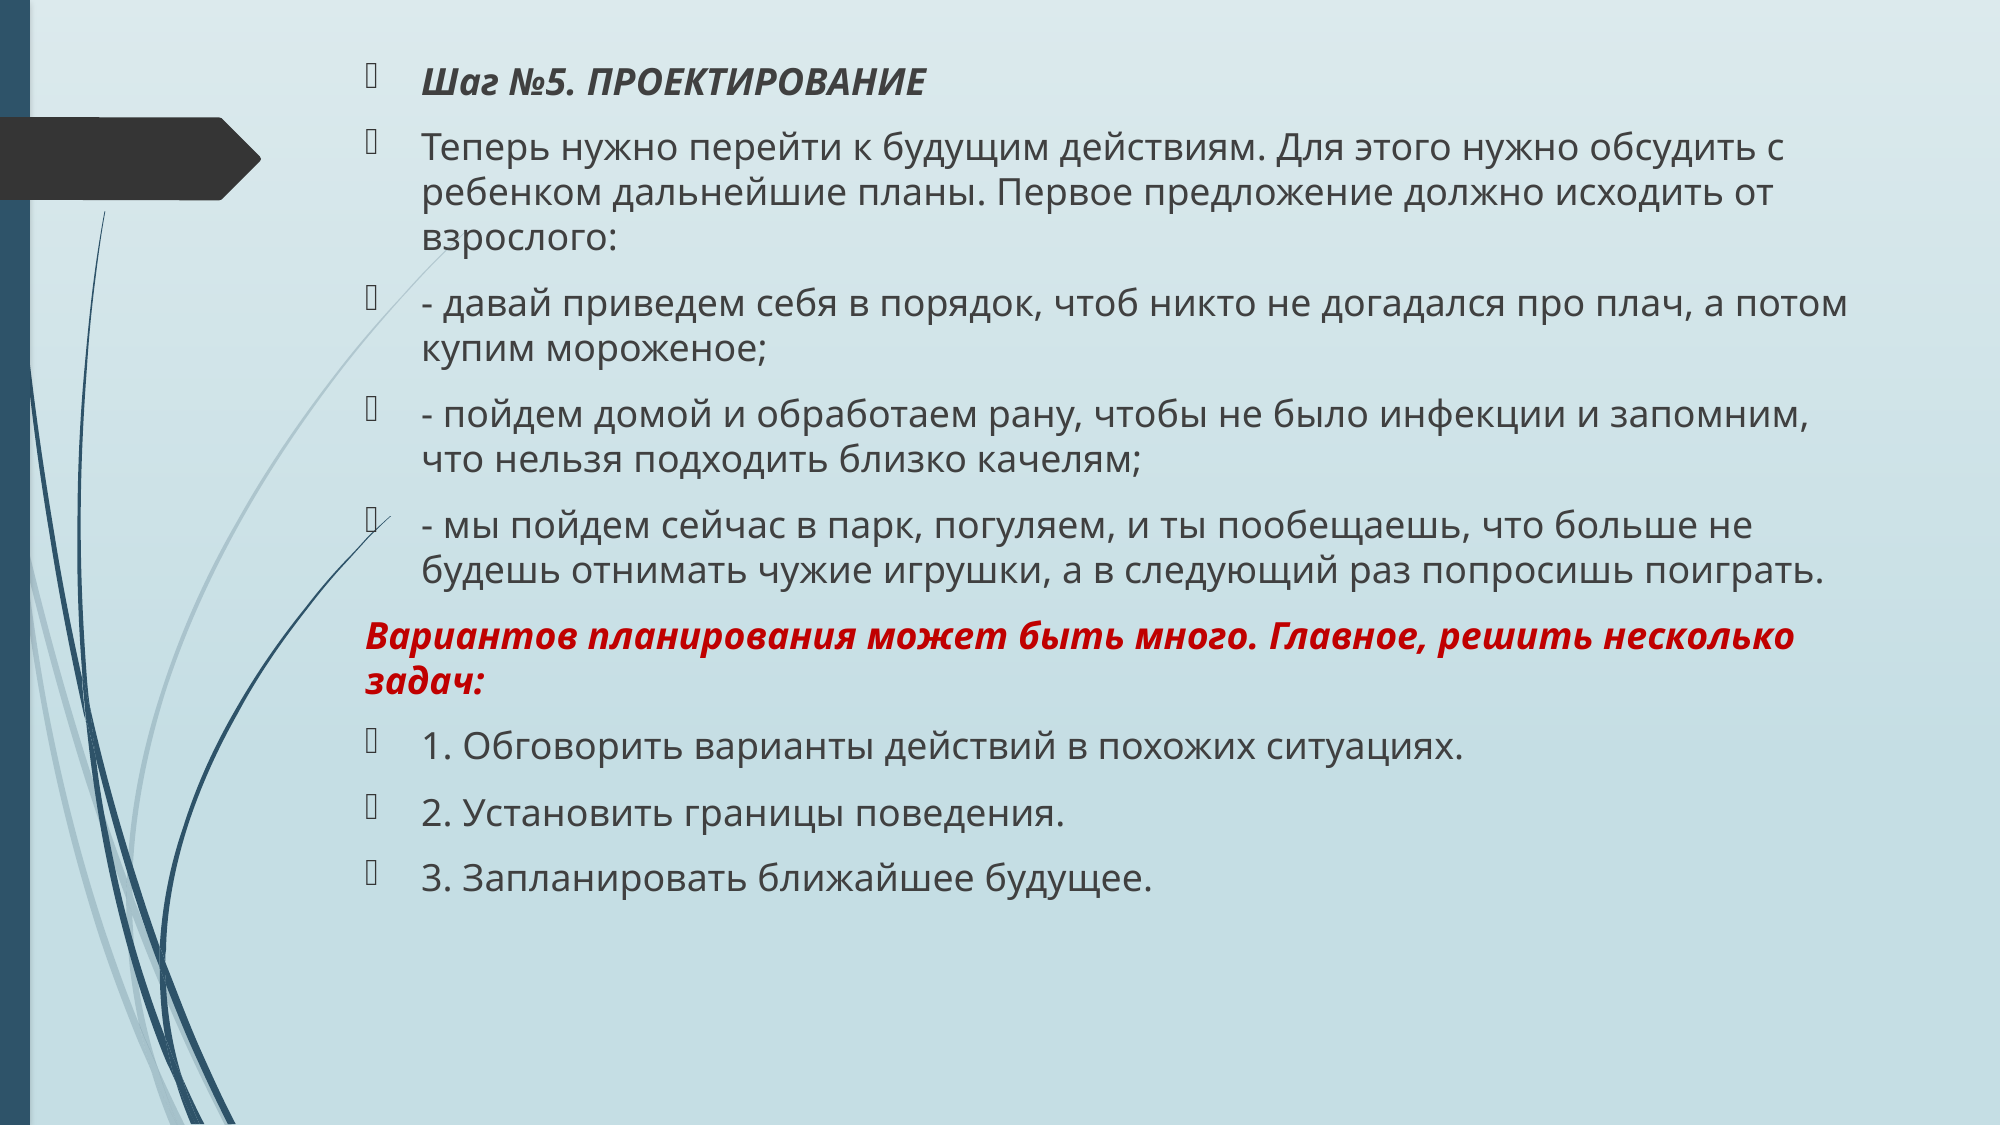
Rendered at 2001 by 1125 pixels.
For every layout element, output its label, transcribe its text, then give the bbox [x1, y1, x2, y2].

list Шаг №5. ПРОЕКТИРОВАНИЕ Теперь нужно перейти к будущим действиям. Для этого нужно обсудить с ребенком дальнейшие планы. Первое предложение должно исходить от взрослого: - давай приведем себя в порядок, чтоб никто не догадался про плач, а потом купим мороженое; - пойдем домой и обработаем рану, чтобы не было инфекции и запомним, что нельзя подходить близко качелям; - мы пойдем сейчас в парк, погуляем, и ты пообещаешь, что больше не будешь отнимать чужие игрушки, а в следующий раз попросишь поиграть. Вариантов планирования может быть много. Главное, решить несколько задач: 1. Обговорить варианты действий в похожих ситуациях. 2. Установить границы поведения. 3. Запланировать ближайшее будущее. [350, 50, 1888, 970]
